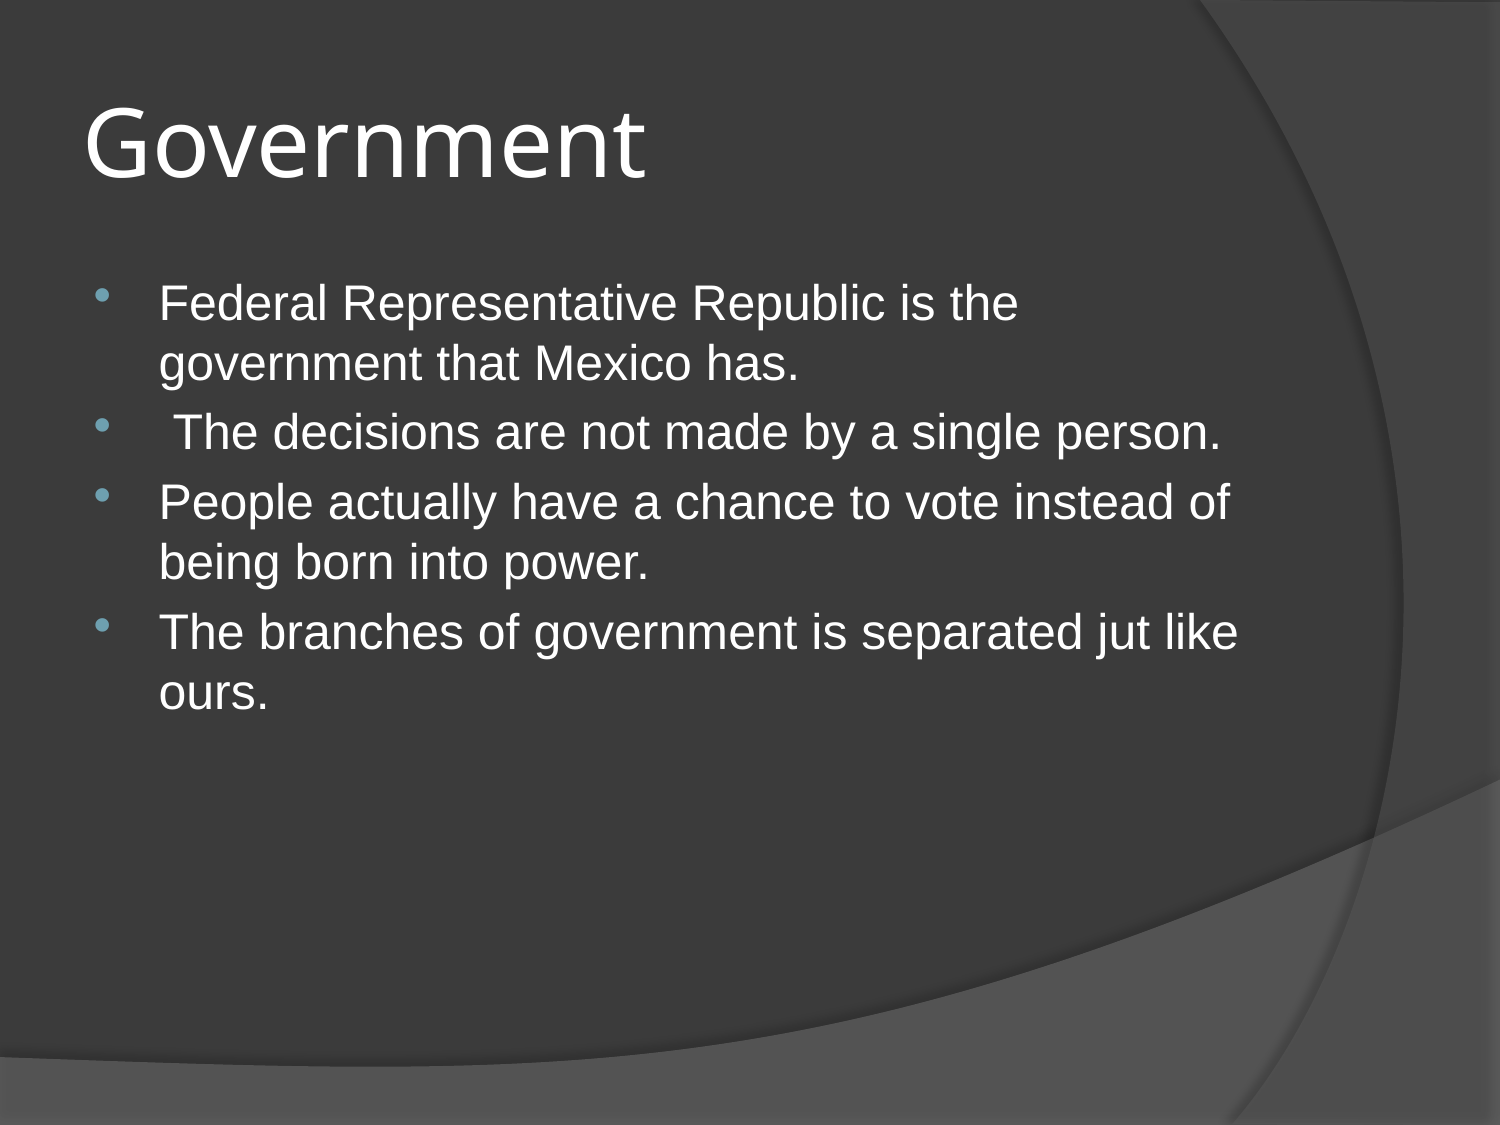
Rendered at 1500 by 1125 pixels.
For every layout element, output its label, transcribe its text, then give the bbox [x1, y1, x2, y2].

list Federal Representative Republic is the government that Mexico has. The decisions are not made by a single person. People actually have a chance to vote instead of being born into power. The branches of government is separated jut like ours. [75, 262, 1300, 1005]
title Government [75, 45, 1300, 233]
